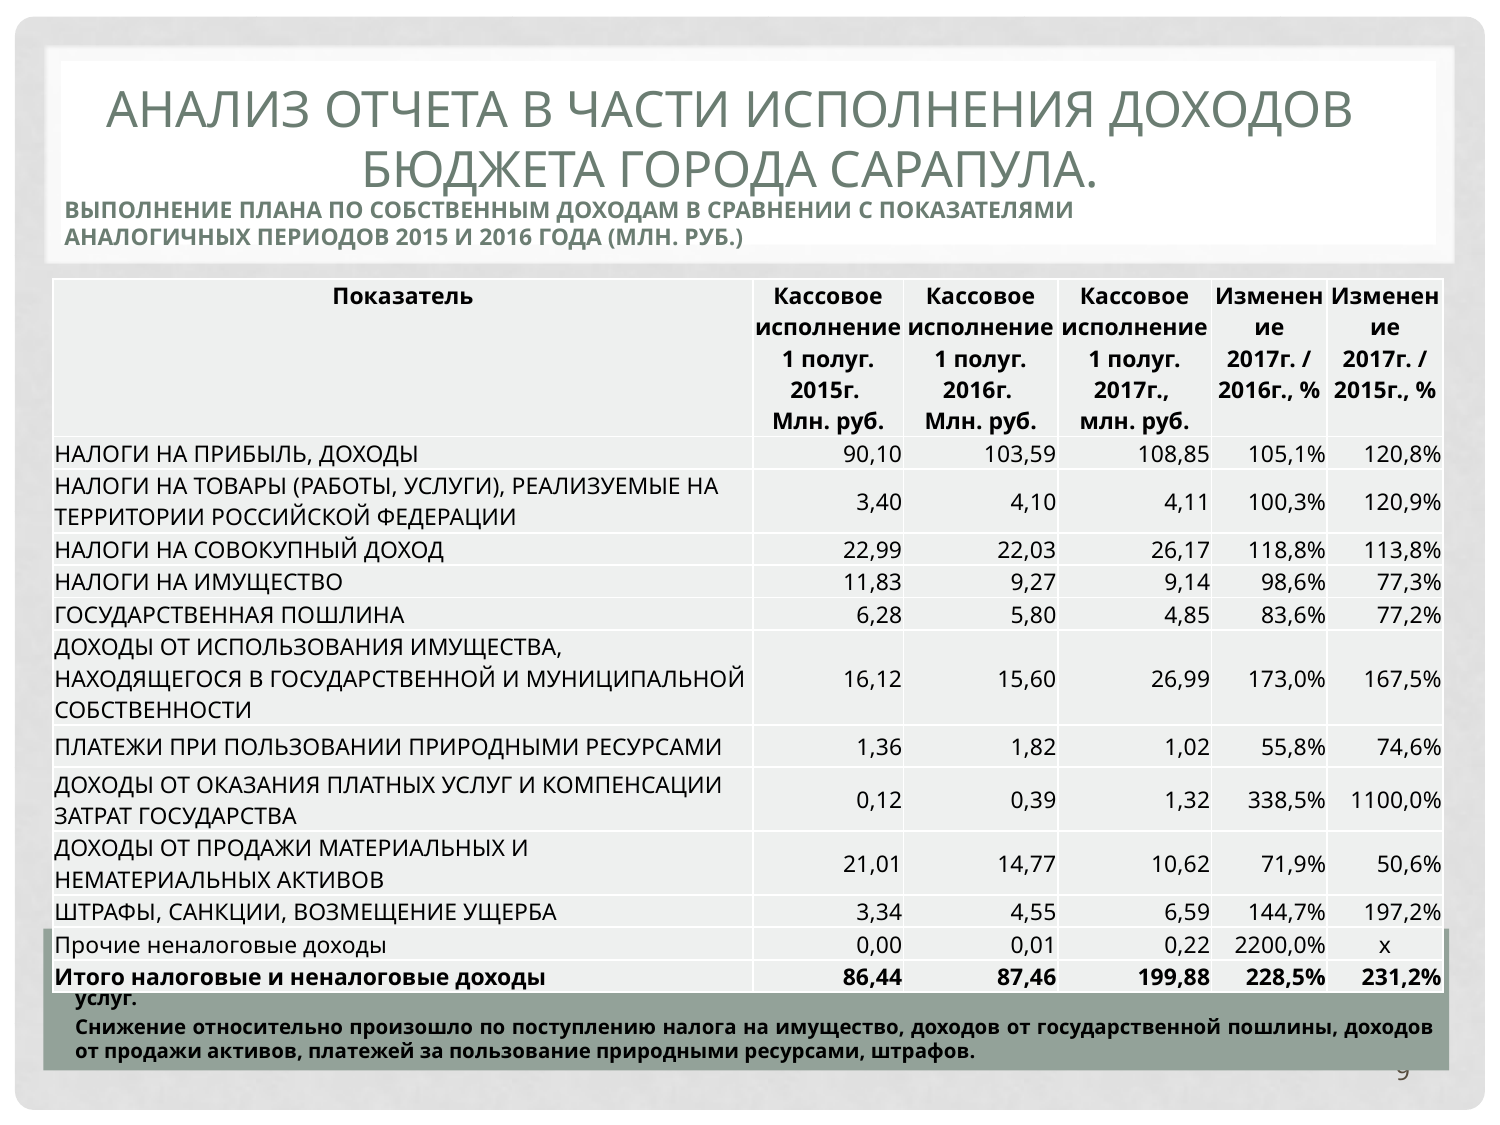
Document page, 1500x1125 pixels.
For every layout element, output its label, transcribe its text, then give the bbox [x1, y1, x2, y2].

table_cell 173,0% [1212, 631, 1326, 724]
table_cell 16,12 [754, 631, 903, 724]
table_header Кассовое исполнение 1 полуг. 2016г. Млн. руб. [904, 280, 1057, 436]
table_cell 228,5% [1212, 961, 1326, 991]
table_cell 197,2% [1328, 896, 1442, 926]
table_cell 1,02 [1059, 726, 1211, 766]
table_cell 5,80 [904, 598, 1057, 629]
table_cell 22,03 [904, 534, 1057, 564]
table_header Изменение 2017г. / 2015г., % [1328, 280, 1442, 436]
table_cell 4,85 [1059, 598, 1211, 629]
table_cell 0,22 [1059, 928, 1211, 959]
table_cell 4,55 [904, 896, 1057, 926]
table_cell 77,3% [1328, 566, 1442, 597]
table_cell ДОХОДЫ ОТ ОКАЗАНИЯ ПЛАТНЫХ УСЛУГ И КОМПЕНСАЦИИ ЗАТРАТ ГОСУДАРСТВА [54, 768, 752, 830]
table_cell ПЛАТЕЖИ ПРИ ПОЛЬЗОВАНИИ ПРИРОДНЫМИ РЕСУРСАМИ [54, 726, 752, 766]
table_cell 15,60 [904, 631, 1057, 724]
table_cell 55,8% [1212, 726, 1326, 766]
table_header Показатель [54, 280, 752, 436]
table_cell 26,17 [1059, 534, 1211, 564]
table_cell 199,88 [1059, 961, 1211, 991]
table_cell НАЛОГИ НА СОВОКУПНЫЙ ДОХОД [54, 534, 752, 564]
text_box По сравнению с аналогичным периодом 2015 и 2016 года рост наблюдается по поступлениям от налогов на прибыль, налогов на совокупный доход, налогов на товары, доходов от использования имущества. доходов от оказания платных услуг. Снижение относительно произошло по поступлению налога на имущество, доходов от государственной пошлины, доходов от продажи активов, платежей за пользование природными ресурсами, штрафов. [43, 928, 1450, 1071]
table_cell 231,2% [1328, 961, 1442, 991]
table_cell 120,8% [1328, 437, 1442, 468]
table_cell ДОХОДЫ ОТ ПРОДАЖИ МАТЕРИАЛЬНЫХ И НЕМАТЕРИАЛЬНЫХ АКТИВОВ [54, 832, 752, 894]
table_cell НАЛОГИ НА ПРИБЫЛЬ, ДОХОДЫ [54, 437, 752, 468]
table_cell 120,9% [1328, 470, 1442, 532]
table_cell 338,5% [1212, 768, 1326, 830]
title Анализ отчета в части исполнения доходов бюджета города Сарапула. [53, 66, 1409, 196]
table_cell Итого налоговые и неналоговые доходы [54, 961, 752, 991]
table_cell 0,01 [904, 928, 1057, 959]
table_cell 2200,0% [1212, 928, 1326, 959]
table_cell ДОХОДЫ ОТ ИСПОЛЬЗОВАНИЯ ИМУЩЕСТВА, НАХОДЯЩЕГОСЯ В ГОСУДАРСТВЕННОЙ И МУНИЦИПАЛЬНОЙ СОБСТВЕННОСТИ [54, 631, 752, 724]
table_cell 26,99 [1059, 631, 1211, 724]
table_cell 83,6% [1212, 598, 1326, 629]
table_cell 1,36 [754, 726, 903, 766]
table_cell 0,39 [904, 768, 1057, 830]
table_cell 118,8% [1212, 534, 1326, 564]
table_cell 10,62 [1059, 832, 1211, 894]
table_cell 74,6% [1328, 726, 1442, 766]
table_cell 11,83 [754, 566, 903, 597]
slide_number 9 [1074, 1071, 1425, 1103]
table_cell 3,40 [754, 470, 903, 532]
table_cell 21,01 [754, 832, 903, 894]
table_cell ШТРАФЫ, САНКЦИИ, ВОЗМЕЩЕНИЕ УЩЕРБА [54, 896, 752, 926]
table_cell 3,34 [754, 896, 903, 926]
table_cell 22,99 [754, 534, 903, 564]
table_cell НАЛОГИ НА ТОВАРЫ (РАБОТЫ, УСЛУГИ), РЕАЛИЗУЕМЫЕ НА ТЕРРИТОРИИ РОССИЙСКОЙ ФЕДЕРАЦИИ [54, 470, 752, 532]
table_cell 0,00 [754, 928, 903, 959]
table_cell Прочие неналоговые доходы [54, 928, 752, 959]
table_cell 6,59 [1059, 896, 1211, 926]
table_cell 113,8% [1328, 534, 1442, 564]
table_cell 144,7% [1212, 896, 1326, 926]
table_cell 1,82 [904, 726, 1057, 766]
table_cell НАЛОГИ НА ИМУЩЕСТВО [54, 566, 752, 597]
table_cell ГОСУДАРСТВЕННАЯ ПОШЛИНА [54, 598, 752, 629]
table_cell 9,27 [904, 566, 1057, 597]
table_cell 71,9% [1212, 832, 1326, 894]
table_cell 167,5% [1328, 631, 1442, 724]
table_cell 103,59 [904, 437, 1057, 468]
table_cell 87,46 [904, 961, 1057, 991]
table_cell 90,10 [754, 437, 903, 468]
table_cell х [1328, 928, 1442, 959]
table_cell 4,11 [1059, 470, 1211, 532]
table_cell 1100,0% [1328, 768, 1442, 830]
table_cell 14,77 [904, 832, 1057, 894]
table_header Изменение 2017г. / 2016г., % [1212, 280, 1326, 436]
table_cell 50,6% [1328, 832, 1442, 894]
table_cell 6,28 [754, 598, 903, 629]
table_cell 105,1% [1212, 437, 1326, 468]
table_header Кассовое исполнение 1 полуг. 2015г. Млн. руб. [754, 280, 903, 436]
table_header Кассовое исполнение 1 полуг. 2017г., млн. руб. [1059, 280, 1211, 436]
table_cell 9,14 [1059, 566, 1211, 597]
table_cell 0,12 [754, 768, 903, 830]
table_cell 4,10 [904, 470, 1057, 532]
table_cell 100,3% [1212, 470, 1326, 532]
text_box Выполнение плана по собственным доходам в сравнении с показателями Аналогичных периодов 2015 и 2016 года (млн. руб.) [49, 196, 1444, 250]
table_cell 77,2% [1328, 598, 1442, 629]
table_cell 1,32 [1059, 768, 1211, 830]
table_cell 98,6% [1212, 566, 1326, 597]
table_cell 108,85 [1059, 437, 1211, 468]
table_cell 86,44 [754, 961, 903, 991]
